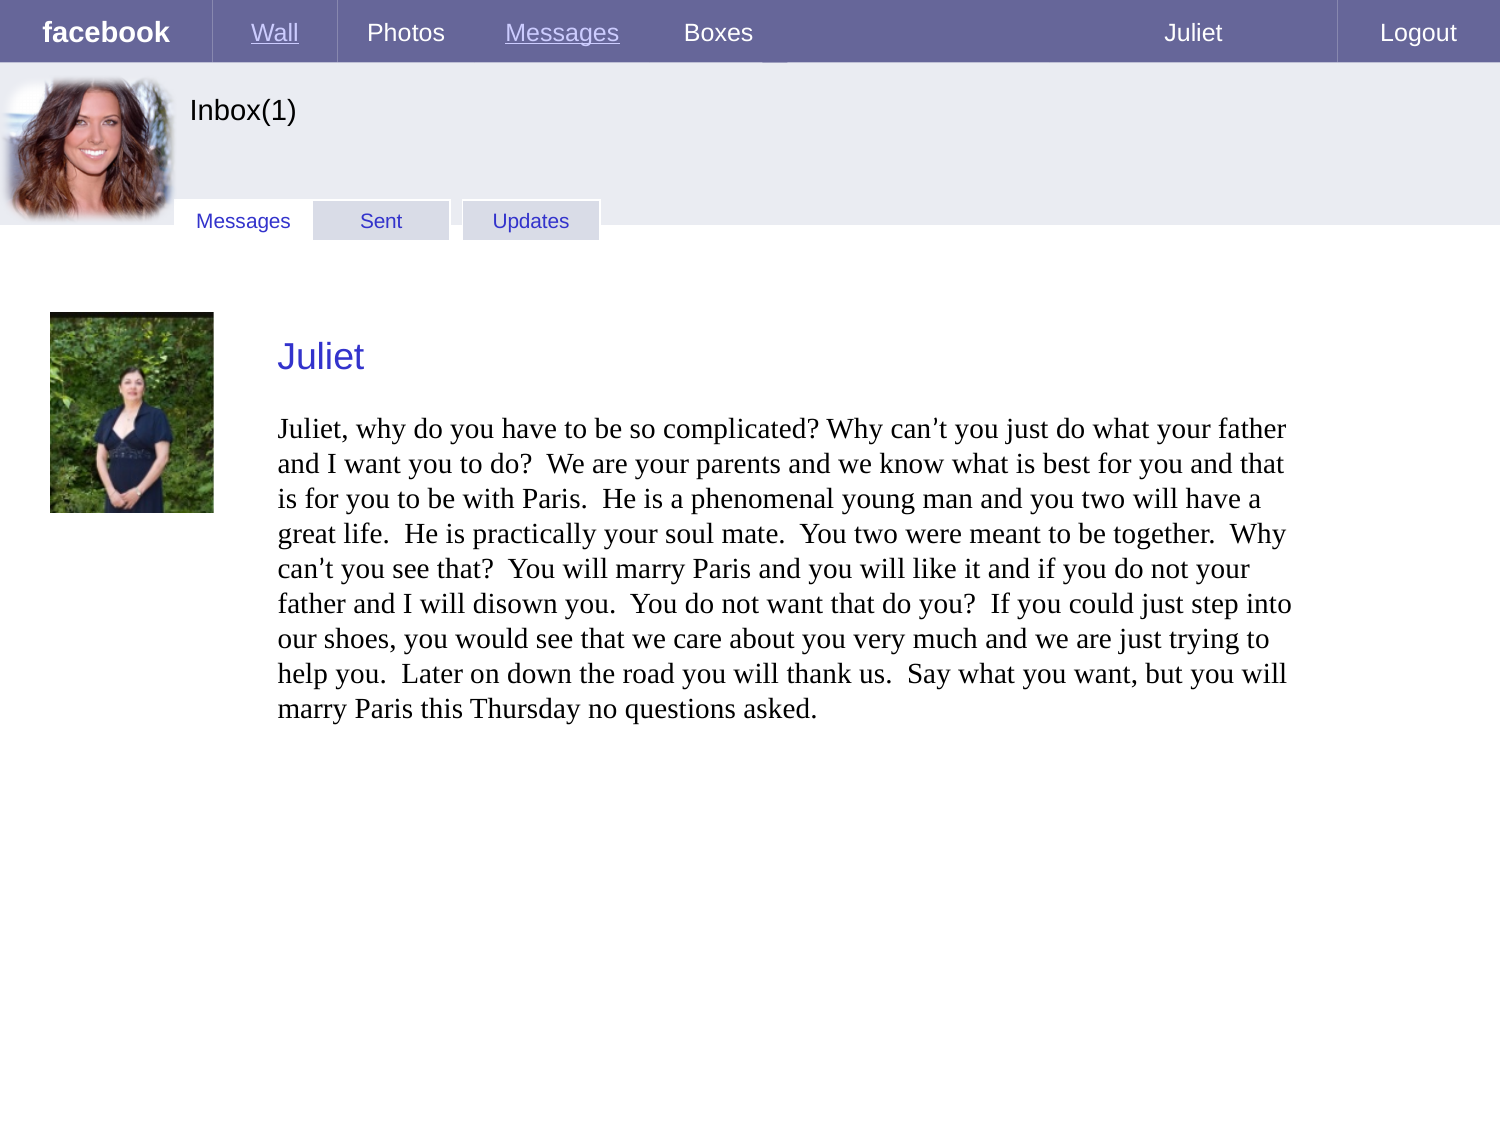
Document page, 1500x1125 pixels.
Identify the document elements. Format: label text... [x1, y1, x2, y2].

text_box Boxes [650, 0, 788, 63]
text_box Logout [1338, 0, 1500, 63]
text_box Sent [313, 200, 450, 241]
text_box Wall [213, 0, 338, 63]
text_box Messages [174, 200, 313, 241]
text_box Photos [338, 0, 475, 63]
text_box [0, 63, 1500, 225]
text_box facebook [0, 0, 213, 63]
text_box [262, 399, 1413, 461]
text_box Juliet, why do you have to be so complicated? Why can’t you just do what your father and I want you to do? We are your parents and we know what is best for you and that is for you to be with Paris. He is a phenomenal young man and you two will have a great life. He is practically your soul mate. You two were meant to be together. Why can’t you see that? You will marry Paris and you will like it and if you do not your father and I will disown you. You do not want that do you? If you could just step into our shoes, you would see that we care about you very much and we are just trying to help you. Later on down the road you will thank us. Say what you want, but you will marry Paris this Thursday no questions asked. [262, 401, 1325, 732]
text_box Updates [462, 200, 600, 241]
picture [49, 312, 214, 513]
picture [0, 74, 178, 226]
text_box Juliet [262, 324, 1313, 399]
text_box Inbox(1) [182, 87, 1225, 163]
text_box Juliet [1050, 0, 1338, 63]
text_box [788, 0, 1050, 63]
text_box Messages [475, 0, 650, 63]
